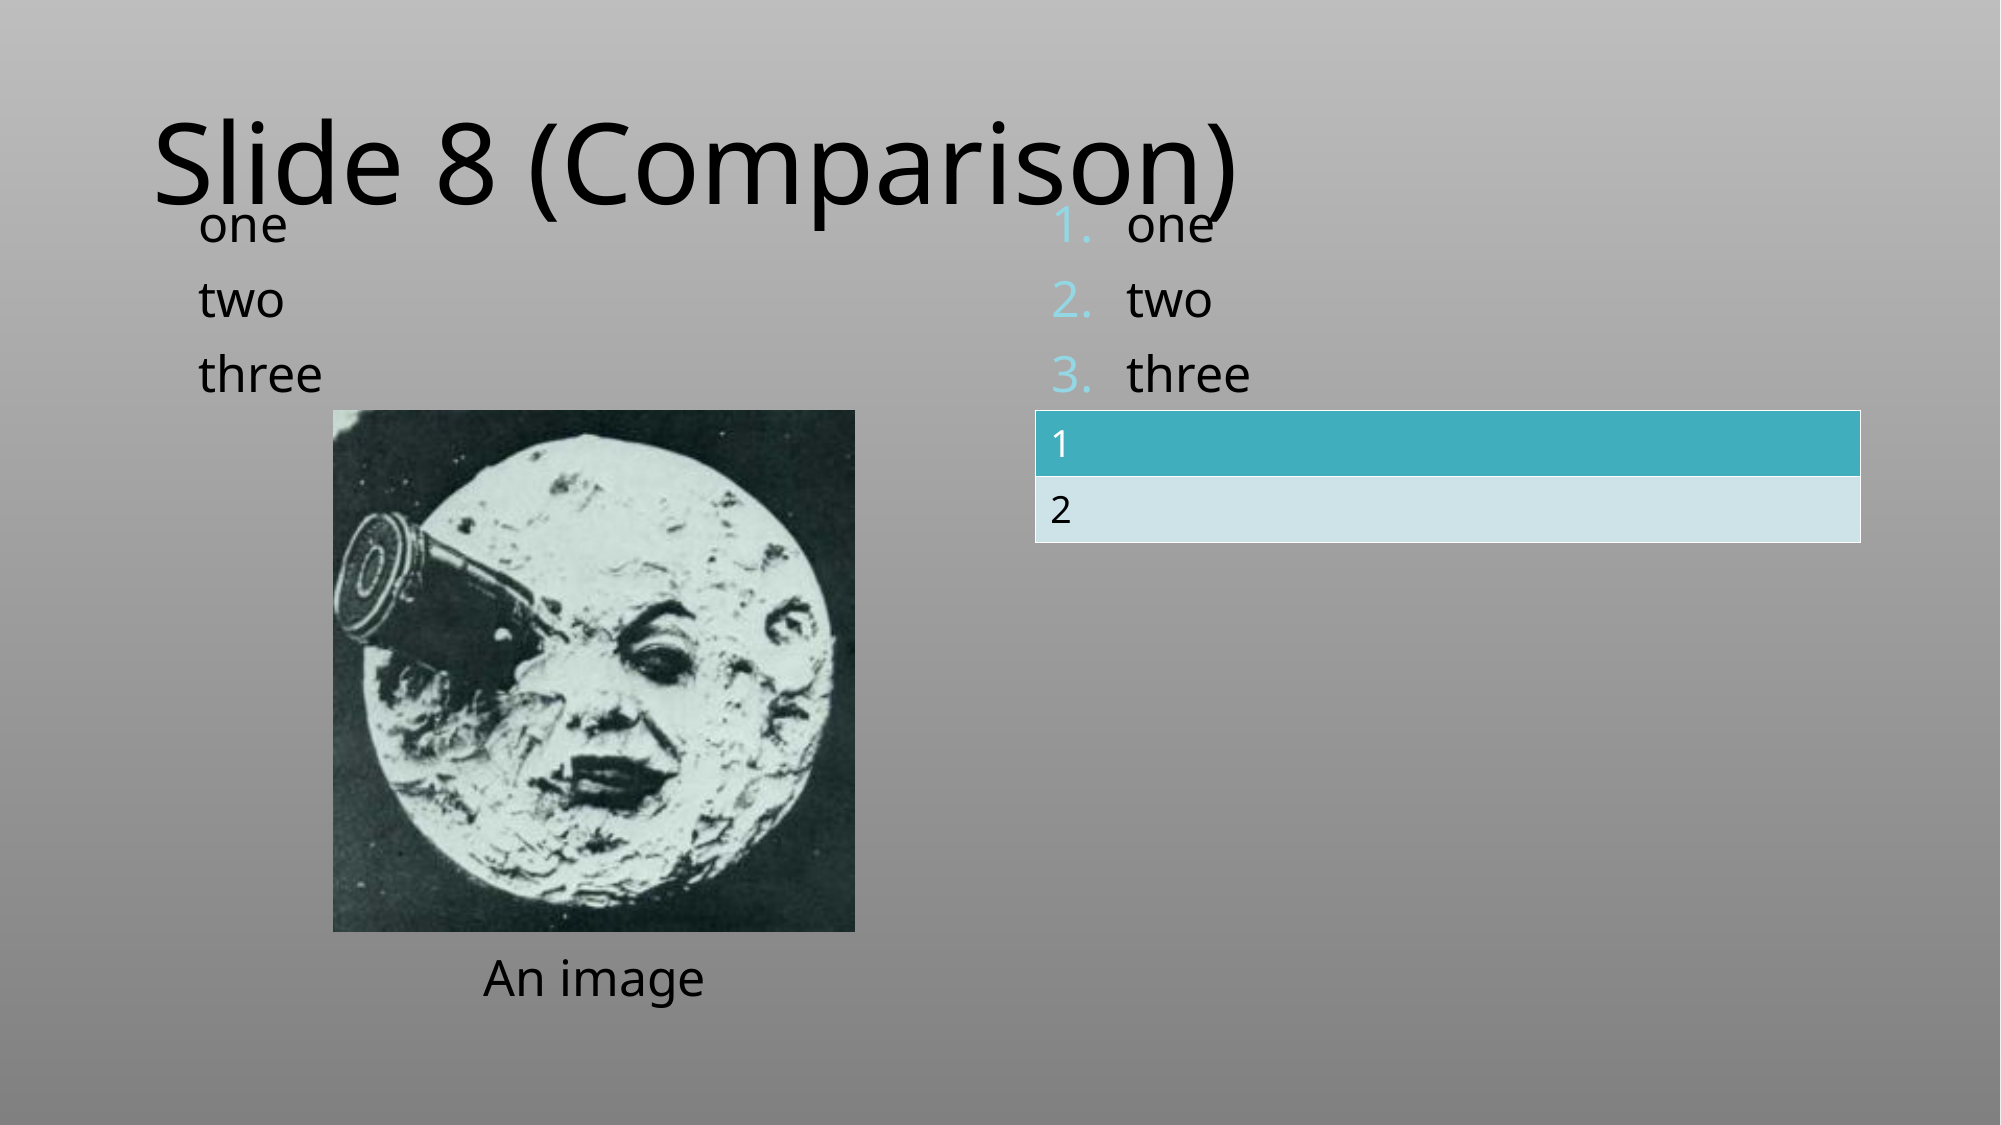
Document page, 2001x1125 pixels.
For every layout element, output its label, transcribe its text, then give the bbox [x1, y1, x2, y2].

table_header 1 [1036, 411, 1860, 476]
list one two three [1036, 275, 1863, 411]
picture [0, 0, 2001, 1125]
table_cell 2 [1036, 477, 1860, 542]
title Slide 8 (Comparison) [137, 59, 1863, 278]
list one two three [183, 275, 1009, 411]
list An image [183, 931, 1007, 1015]
